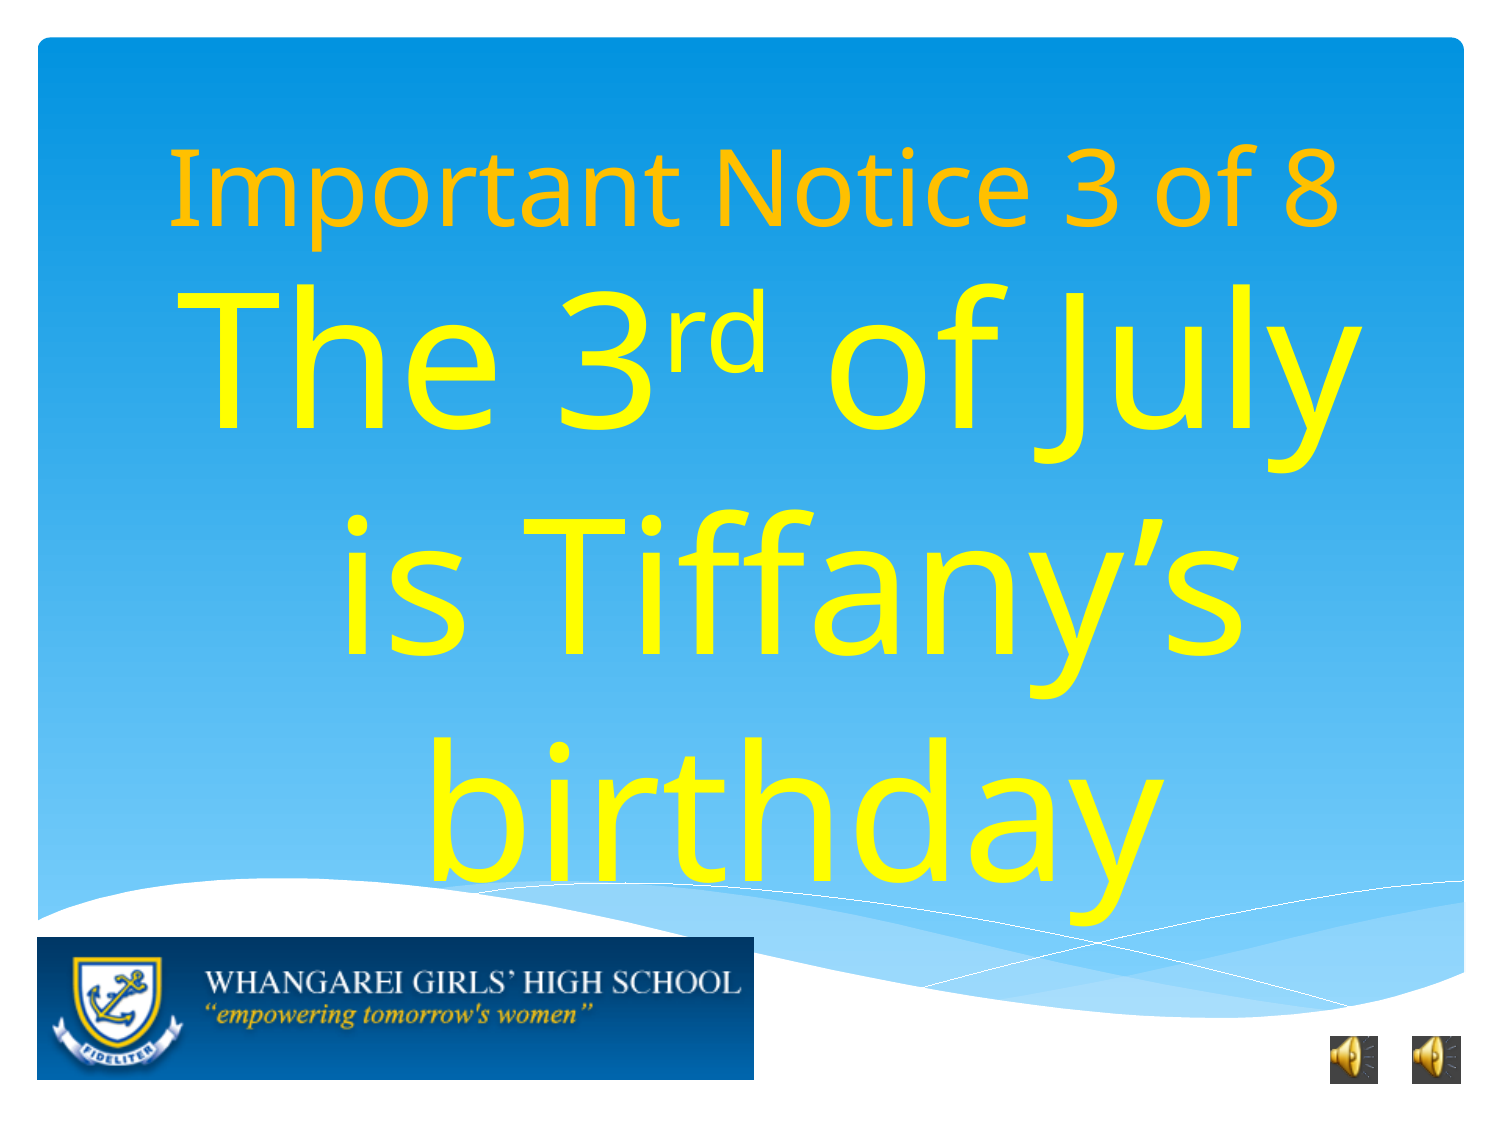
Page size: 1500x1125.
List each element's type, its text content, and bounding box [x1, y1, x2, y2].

text_box The 3rd of July is Tiffany’s birthday [149, 231, 1391, 963]
picture [1328, 1034, 1380, 1086]
picture [1411, 1034, 1462, 1086]
picture [37, 937, 754, 1080]
text_box Important Notice 3 of 8 [149, 37, 1362, 255]
